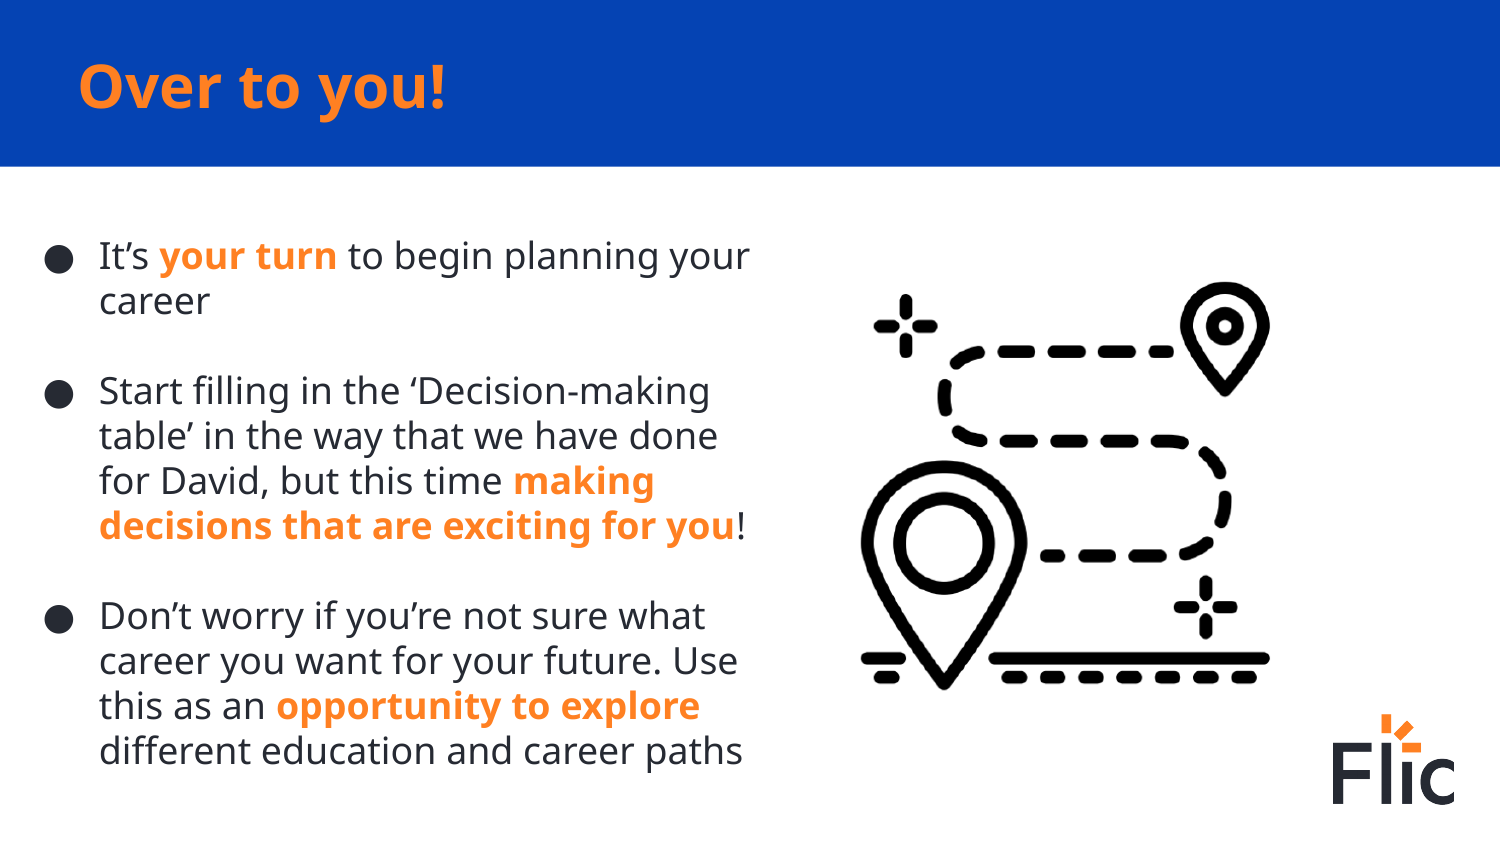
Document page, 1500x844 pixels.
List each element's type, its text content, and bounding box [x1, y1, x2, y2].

picture [819, 259, 1318, 724]
title Over to you! [62, 41, 1238, 127]
picture [1333, 714, 1454, 805]
text_box It’s your turn to begin planning your career Start filling in the ‘Decision-making table’ in the way that we have done for David, but this time making decisions that are exciting for you! Don’t worry if you’re not sure what career you want for your future. Use this as an opportunity to explore different education and career paths [9, 217, 768, 788]
